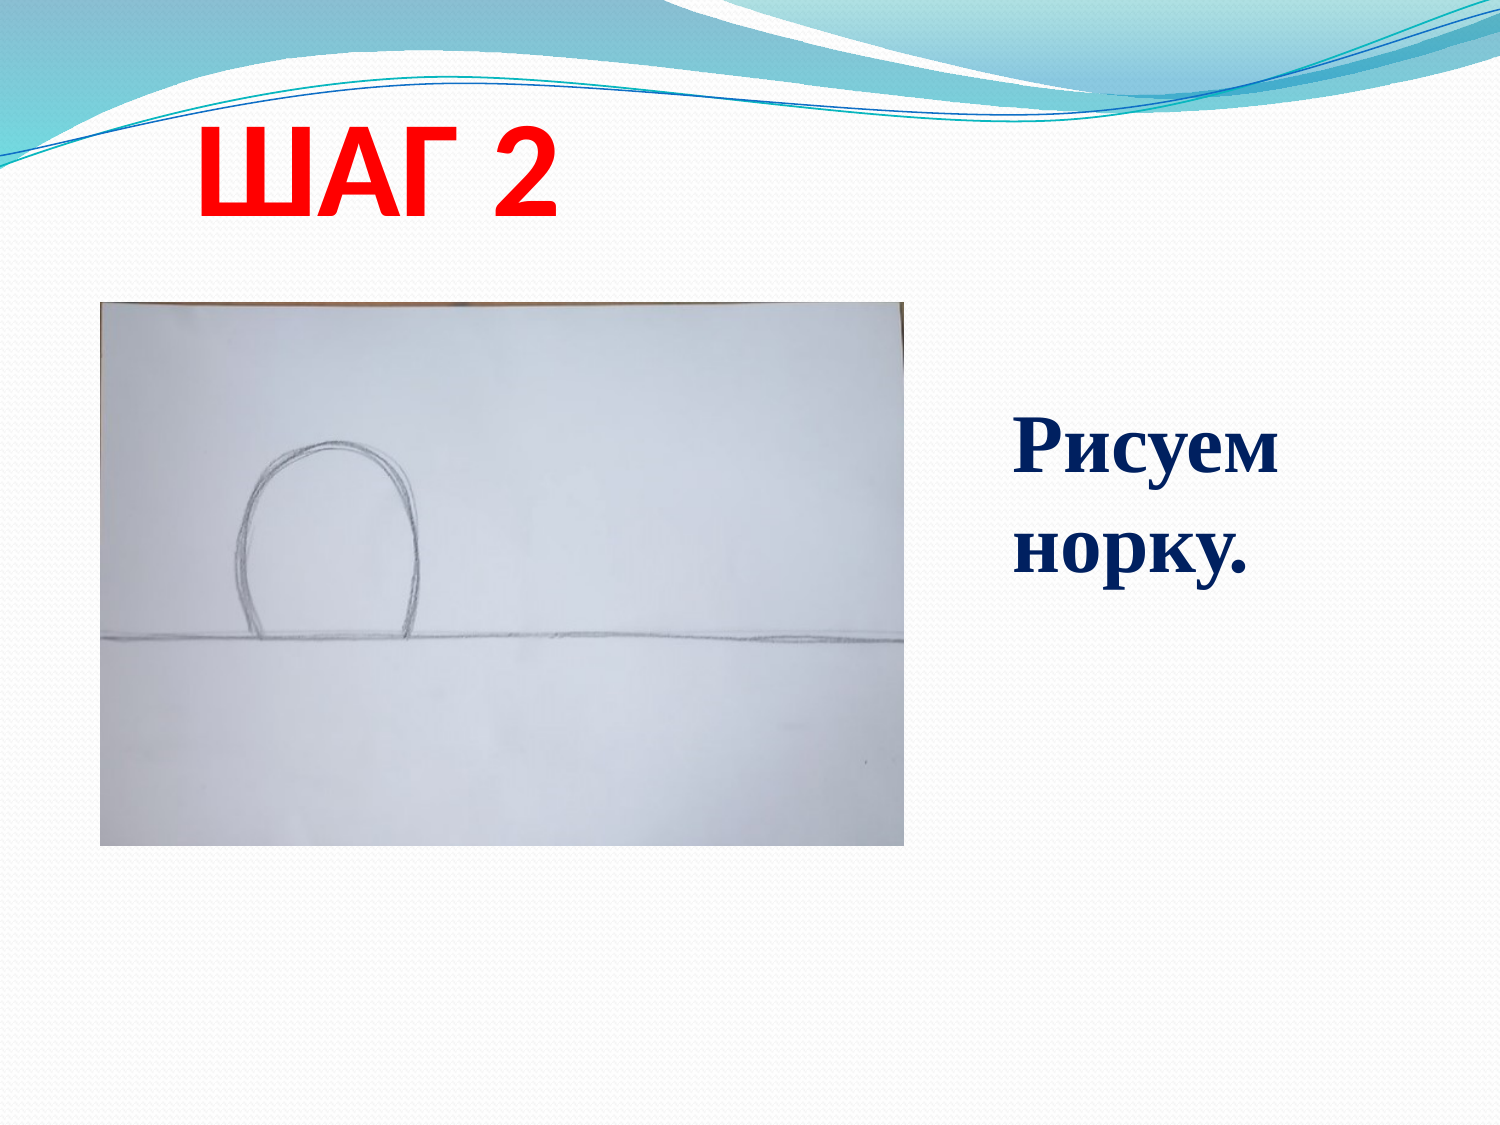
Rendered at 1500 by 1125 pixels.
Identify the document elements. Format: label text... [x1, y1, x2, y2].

title ШАГ 2 [194, 0, 847, 244]
text_box Рисуем норку. [997, 381, 1500, 597]
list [100, 302, 904, 847]
